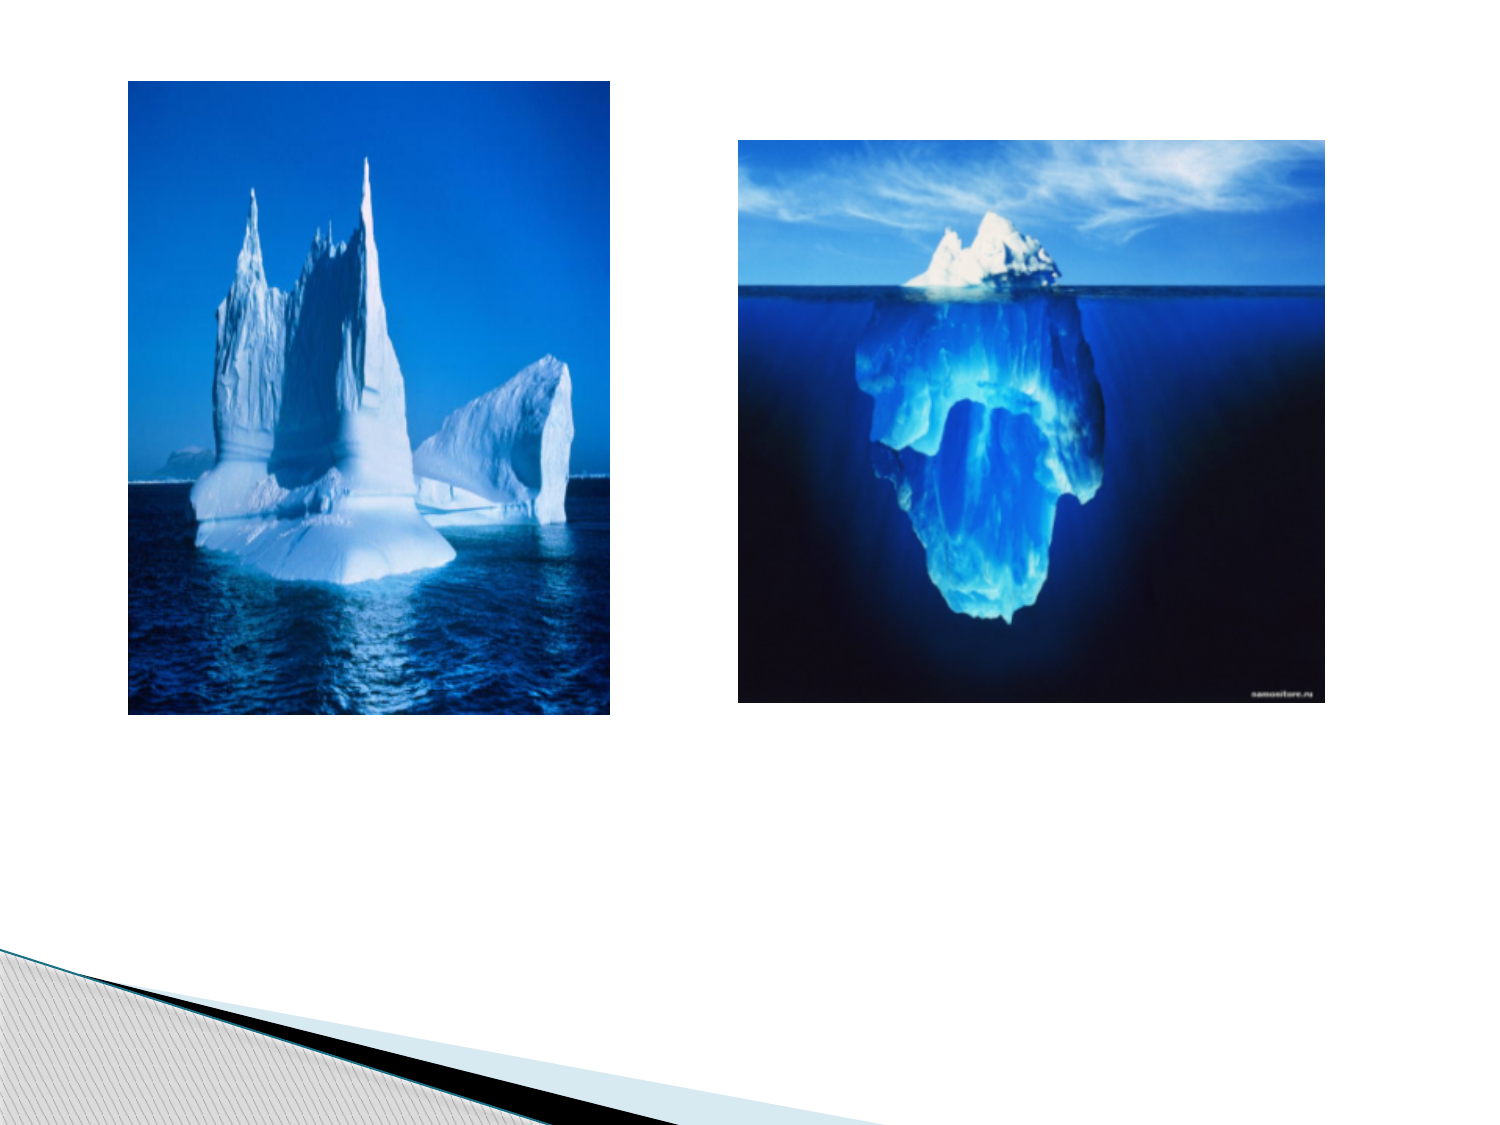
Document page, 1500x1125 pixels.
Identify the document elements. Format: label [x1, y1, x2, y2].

picture [737, 140, 1325, 704]
list [128, 81, 610, 716]
